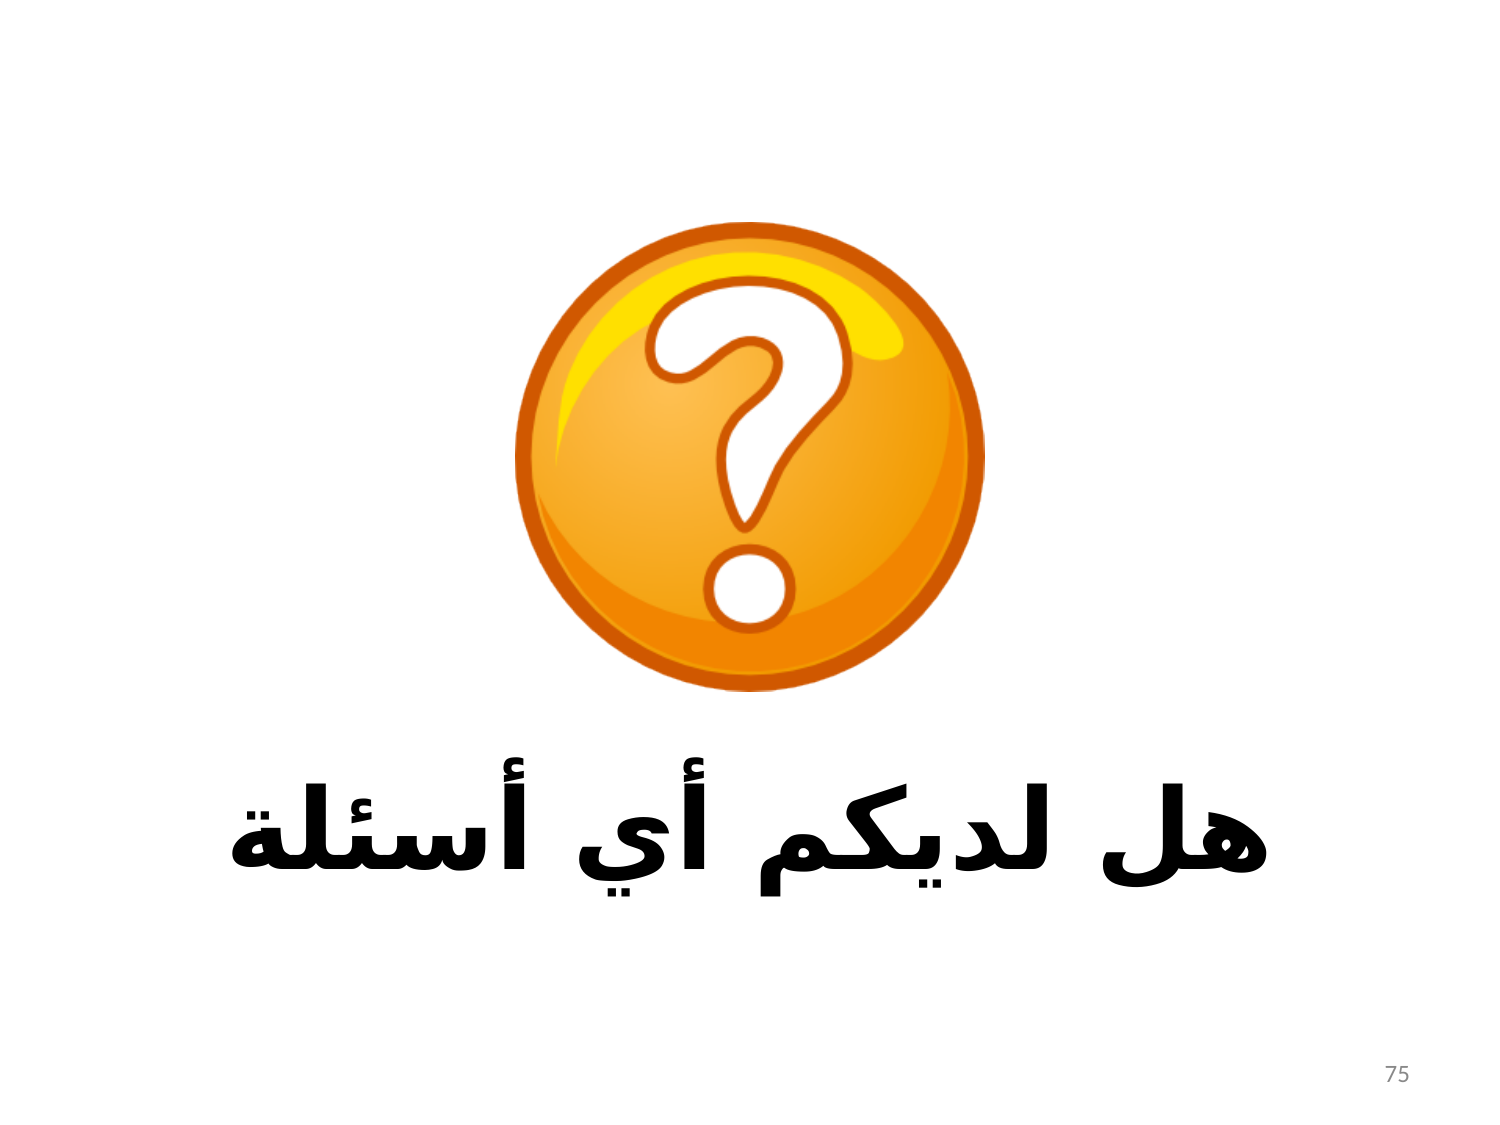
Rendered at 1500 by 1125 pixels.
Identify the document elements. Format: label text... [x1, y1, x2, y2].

text_box هل لديكم أي أسئلة [209, 749, 1290, 900]
picture [515, 222, 985, 692]
slide_number 75 [1074, 1042, 1425, 1103]
